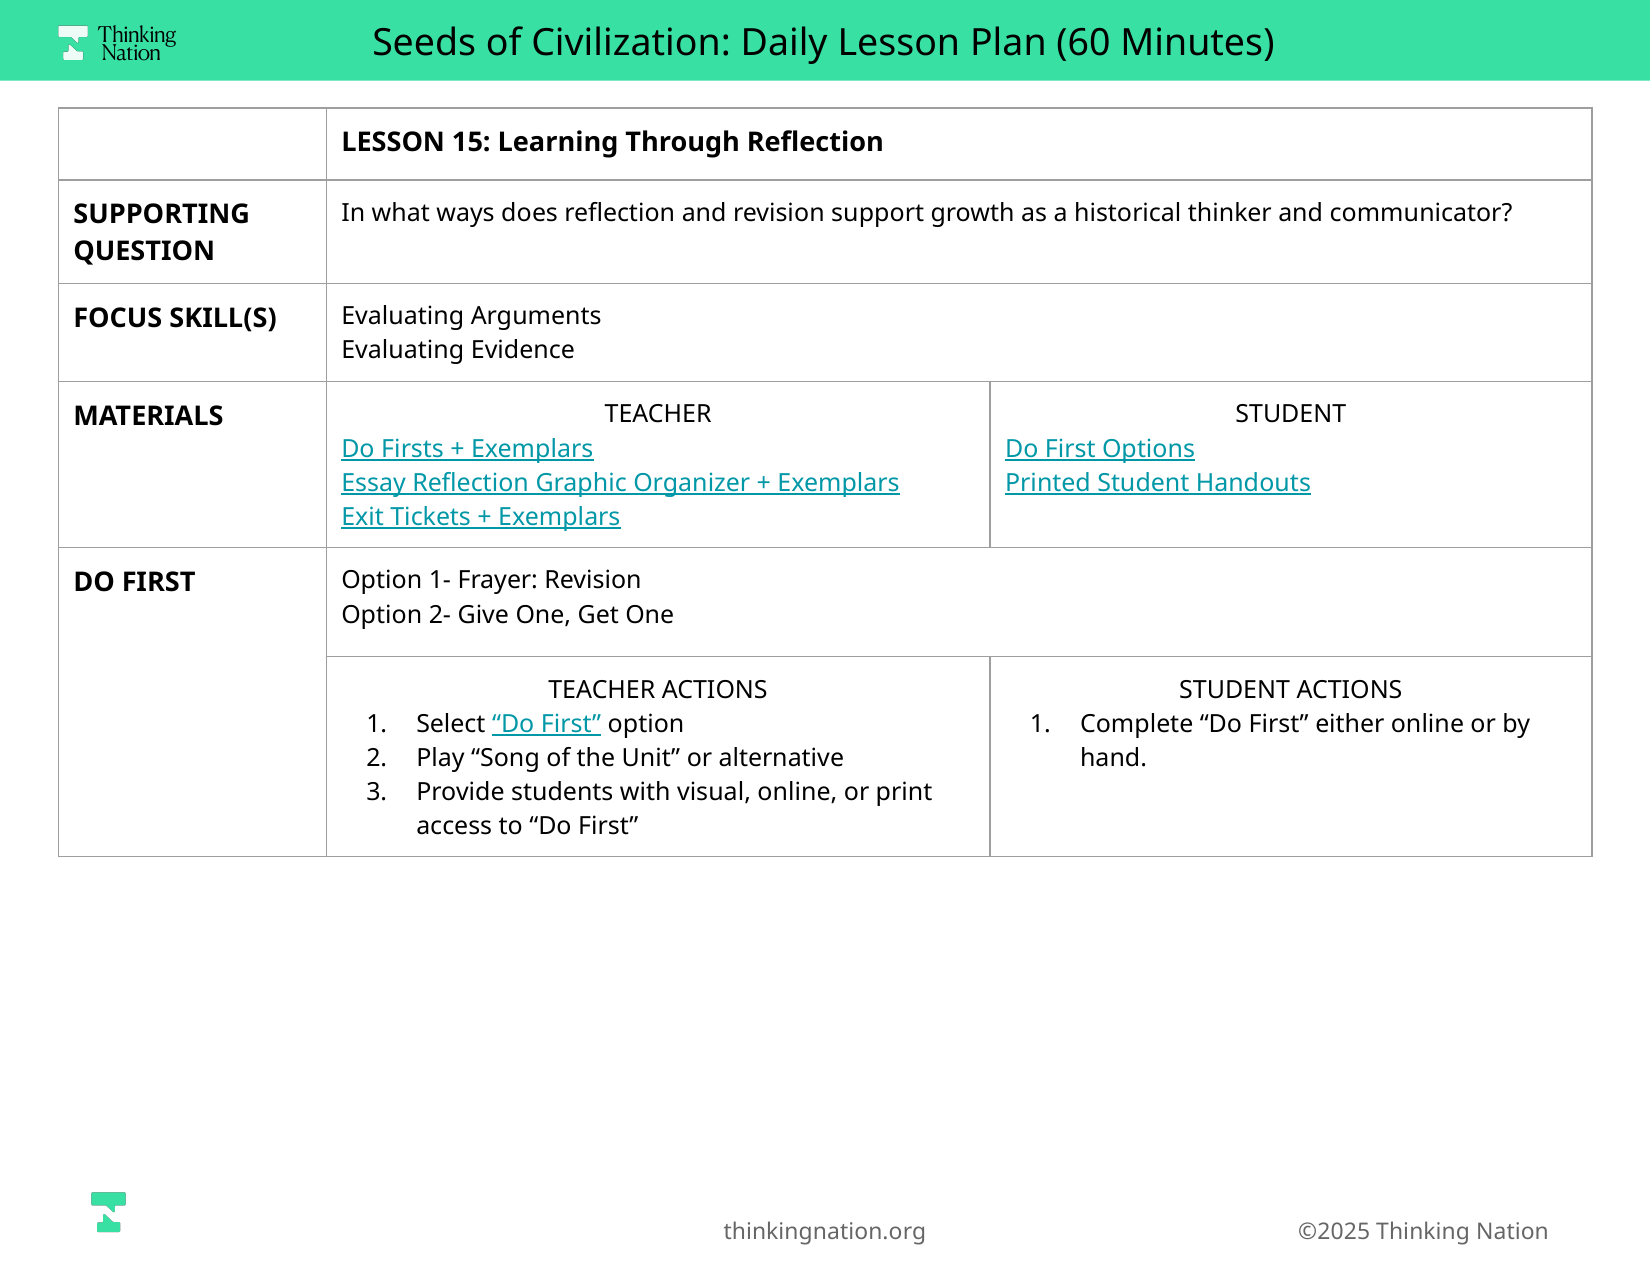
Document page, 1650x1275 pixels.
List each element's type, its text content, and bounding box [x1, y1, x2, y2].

table_cell STUDENT Do First Options Printed Student Handouts [991, 382, 1591, 547]
table_cell In what ways does reflection and revision support growth as a historical thinker and communicator? [327, 181, 1591, 283]
picture [45, 14, 180, 85]
table_cell MATERIALS [59, 382, 326, 547]
table_cell TEACHER ACTIONS Select “Do First” option Play “Song of the Unit” or alternative Provide students with visual, online, or print access to “Do First” [327, 657, 989, 856]
text_box thinkingnation.org [629, 1200, 1021, 1240]
table_header [59, 109, 326, 179]
text_box ©2025 Thinking Nation [1174, 1200, 1566, 1240]
table_cell Evaluating Arguments Evaluating Evidence [327, 284, 1591, 381]
picture [80, 1184, 136, 1240]
table_cell FOCUS SKILL(S) [59, 284, 326, 381]
table_cell TEACHER Do Firsts + Exemplars Essay Reflection Graphic Organizer + Exemplars Exit Tickets + Exemplars [327, 382, 989, 547]
table_cell Option 1- Frayer: Revision Option 2- Give One, Get One [327, 548, 1591, 656]
table_cell SUPPORTING QUESTION [59, 181, 326, 283]
table_cell STUDENT ACTIONS Complete “Do First” either online or by hand. [991, 657, 1591, 856]
table_cell DO FIRST [59, 548, 326, 856]
text_box Seeds of Civilization: Daily Lesson Plan (60 Minutes) [0, 0, 1650, 81]
table_header LESSON 15: Learning Through Reflection [327, 109, 1591, 179]
